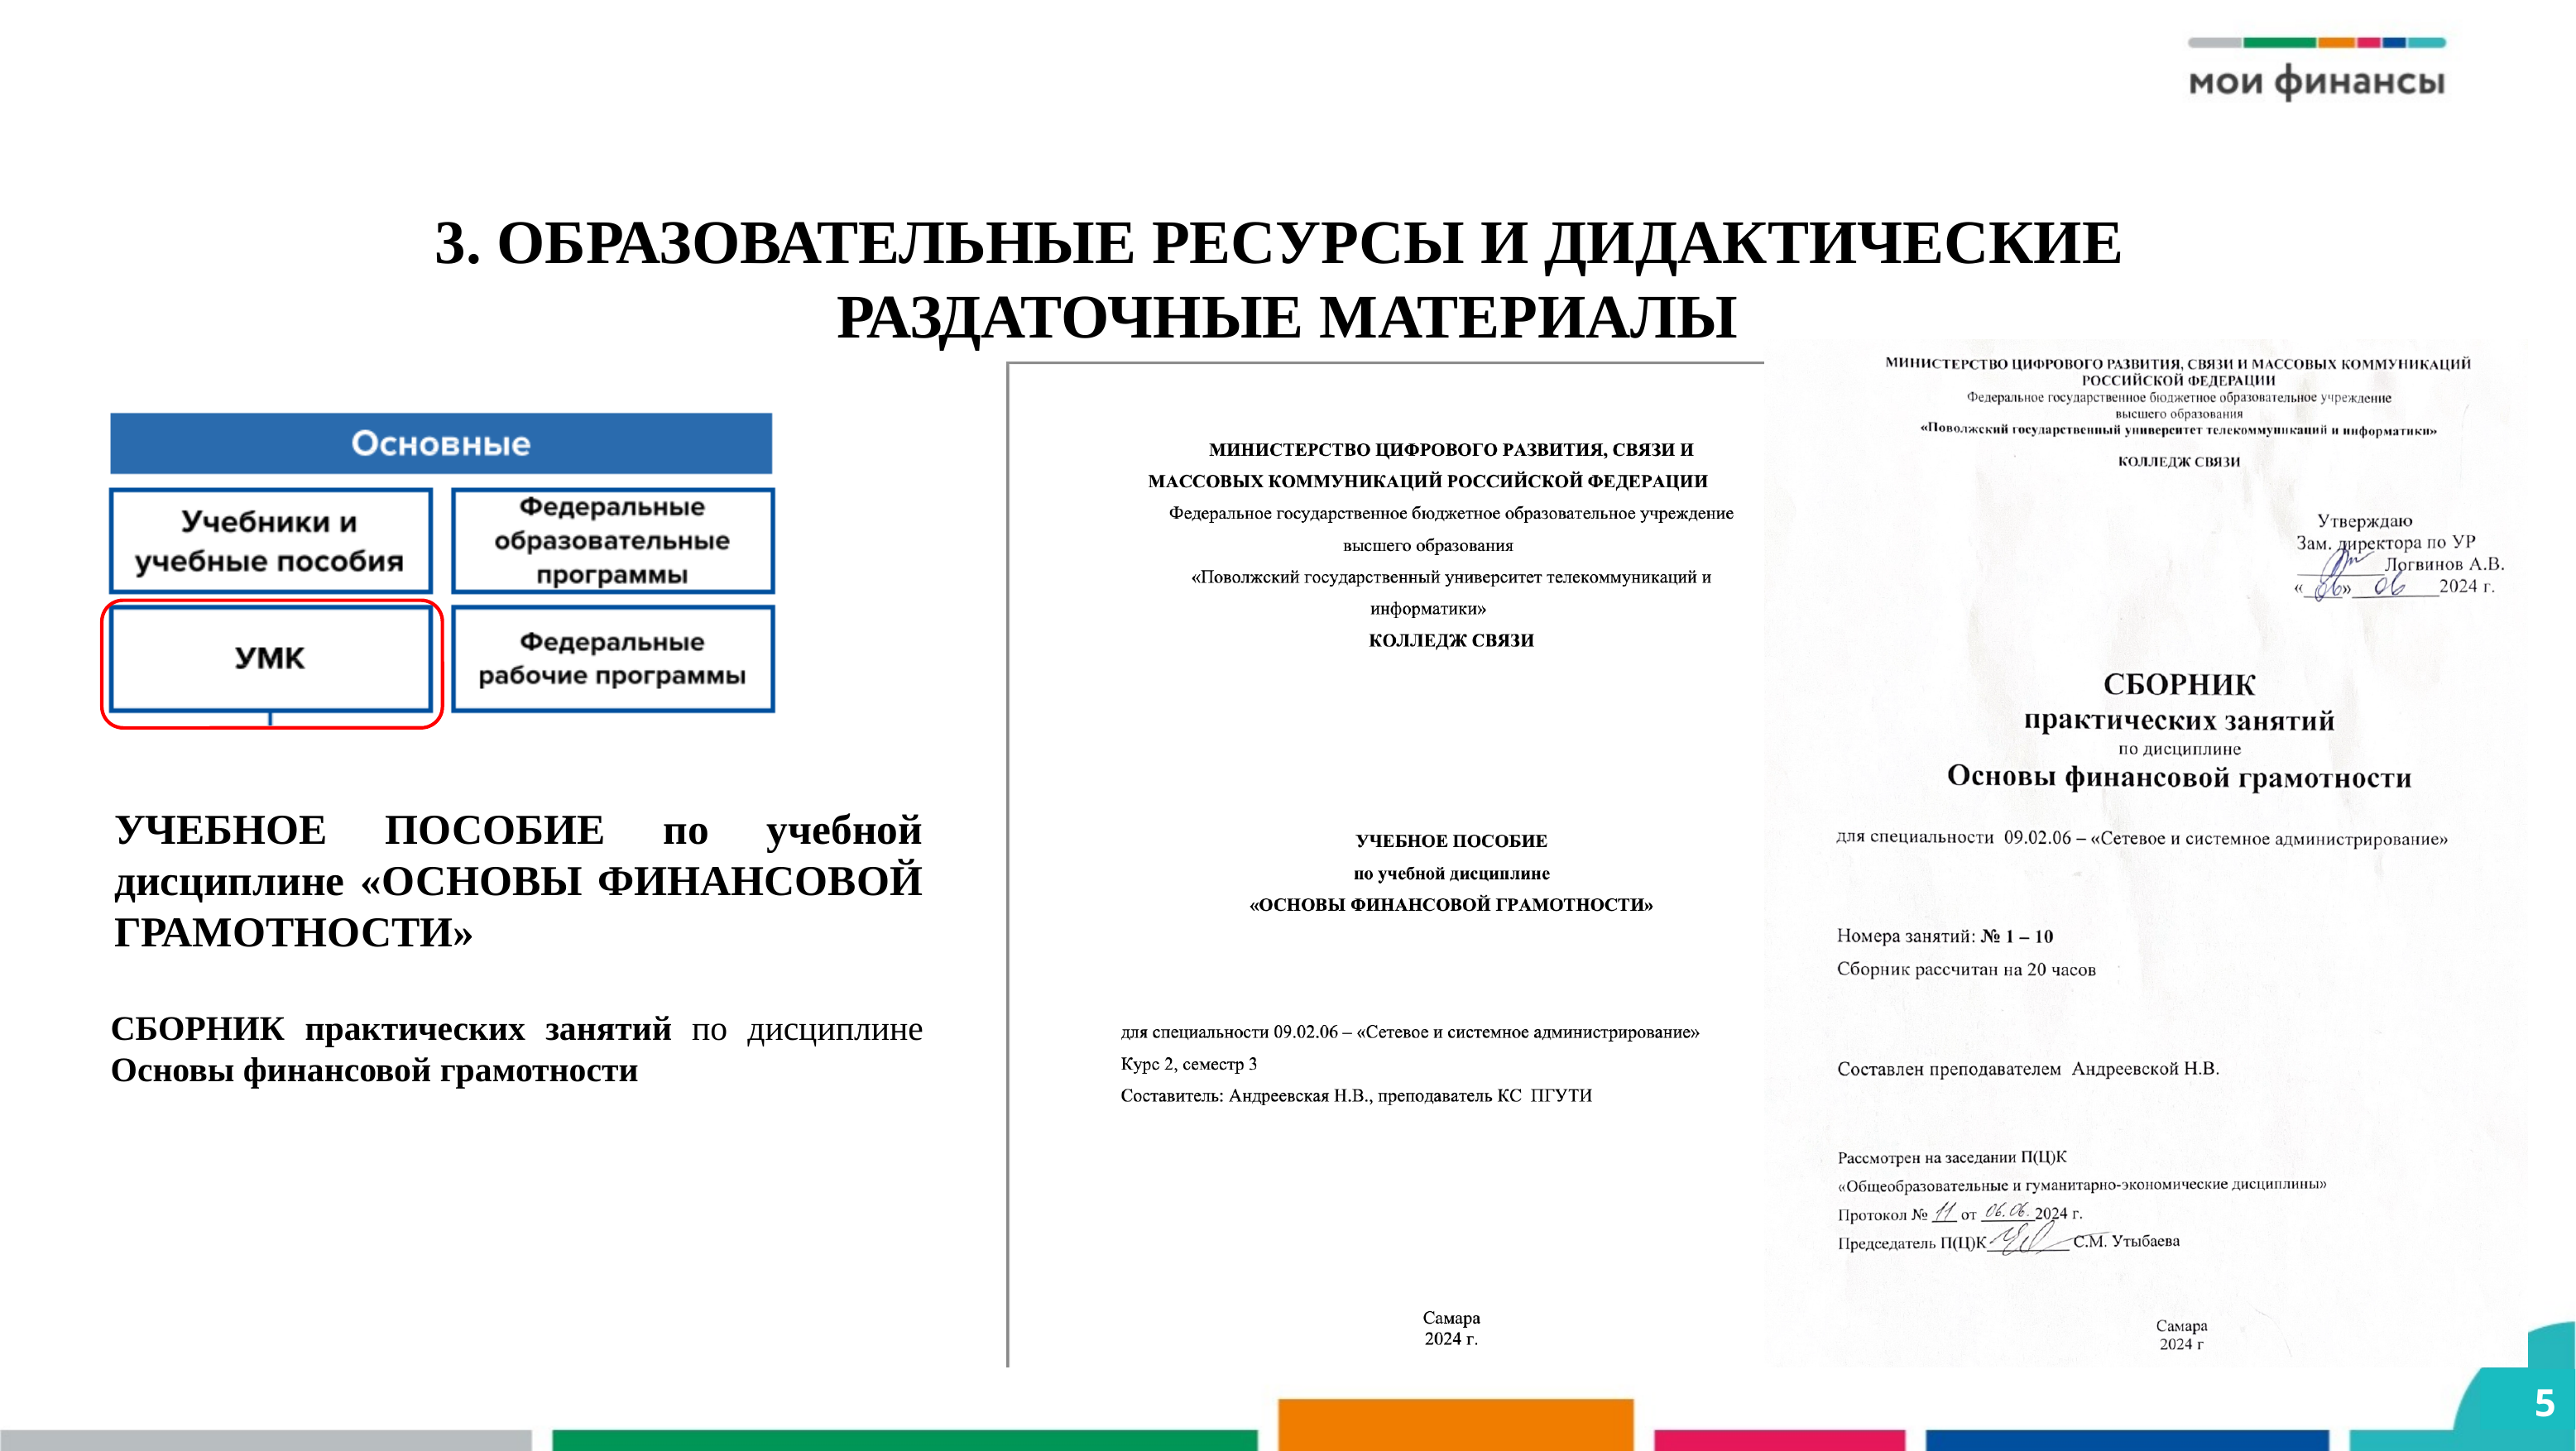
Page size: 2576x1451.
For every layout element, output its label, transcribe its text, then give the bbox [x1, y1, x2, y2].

text_box 5 [2480, 1368, 2576, 1430]
text_box 3. ОБРАЗОВАТЕЛЬНЫЕ РЕСУРСЫ И ДИДАКТИЧЕСКИЕ РАЗДАТОЧНЫЕ МАТЕРИАЛЫ [0, 192, 2576, 361]
picture [0, 0, 2576, 192]
text_box СБОРНИК практических занятий по дисциплине Основы финансовой грамотности [98, 999, 936, 1150]
text_box УЧЕБНОЕ ПОСОБИЕ по учебной дисциплине «ОСНОВЫ ФИНАНСОВОЙ ГРАМОТНОСТИ» [102, 795, 936, 1013]
picture [0, 339, 2576, 1451]
